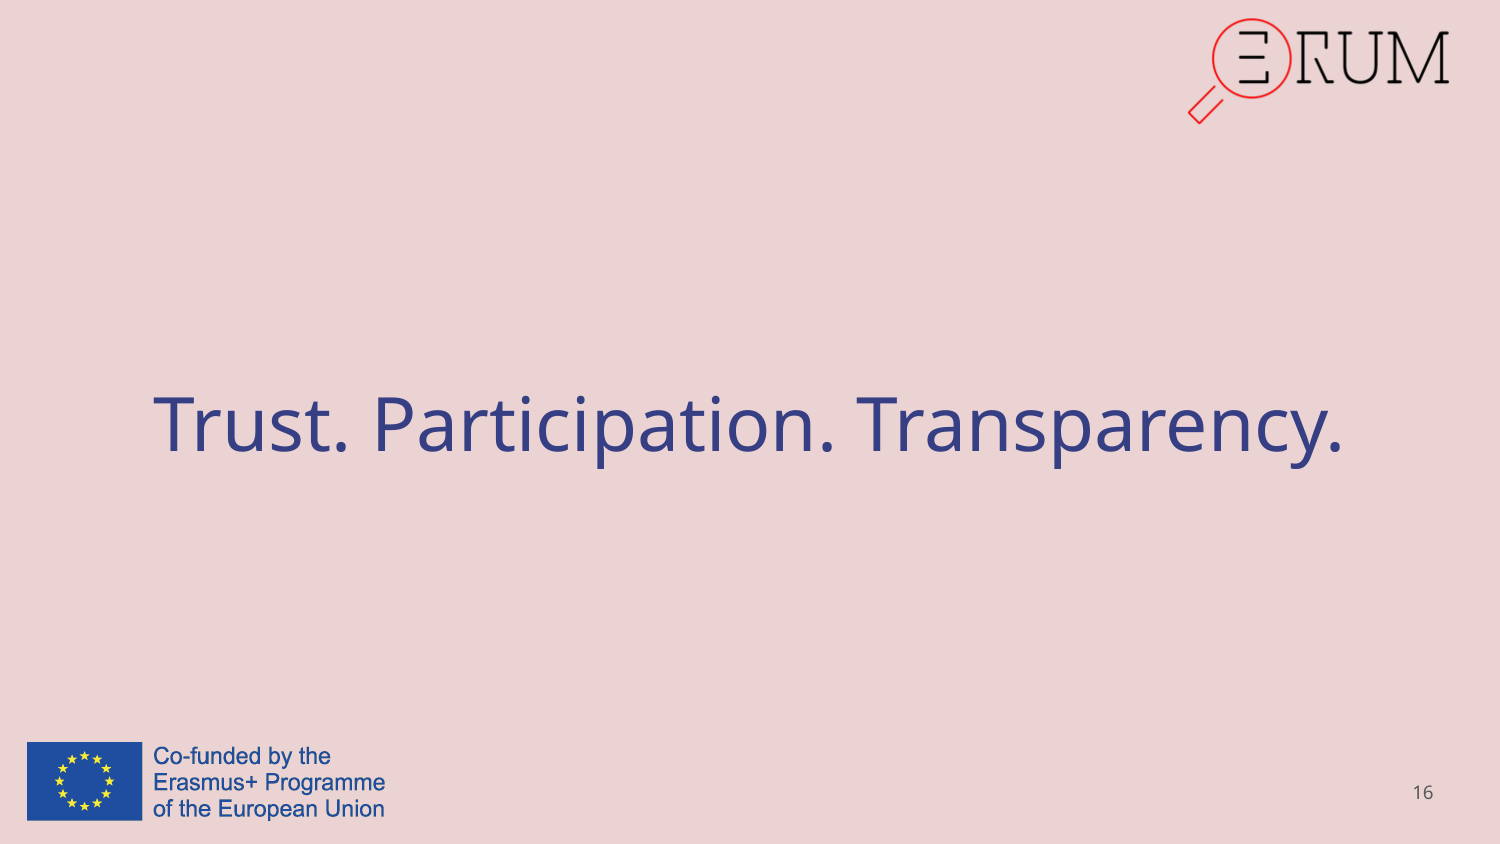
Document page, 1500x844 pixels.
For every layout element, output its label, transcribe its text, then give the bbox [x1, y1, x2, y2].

picture [27, 742, 385, 821]
slide_number 16 [1358, 761, 1449, 826]
title Trust. Participation. Transparency. [51, 352, 1449, 491]
picture [1136, 0, 1500, 137]
